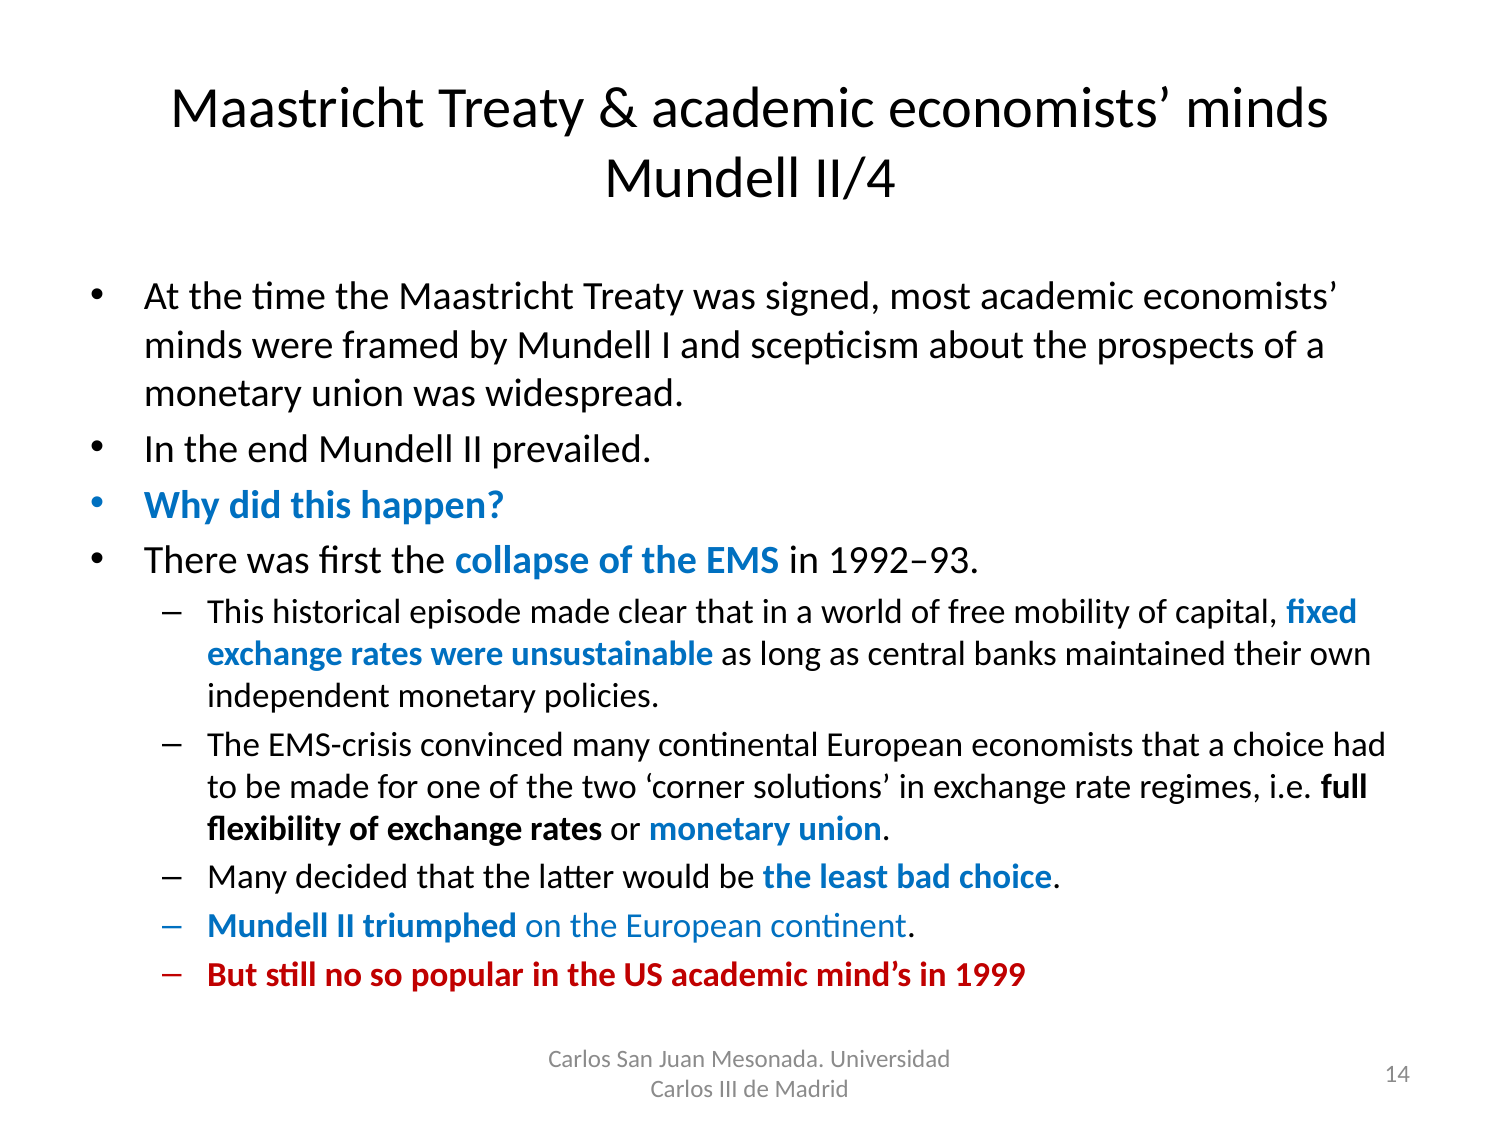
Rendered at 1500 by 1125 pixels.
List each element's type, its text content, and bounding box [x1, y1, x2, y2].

list At the time the Maastricht Treaty was signed, most academic economists’ minds were framed by Mundell I and scepticism about the prospects of a monetary union was widespread. In the end Mundell II prevailed. Why did this happen? There was first the collapse of the EMS in 1992–93. This historical episode made clear that in a world of free mobility of capital, fixed exchange rates were unsustainable as long as central banks maintained their own independent monetary policies. The EMS-crisis convinced many continental European economists that a choice had to be made for one of the two ‘corner solutions’ in exchange rate regimes, i.e. full flexibility of exchange rates or monetary union. Many decided that the latter would be the least bad choice. Mundell II triumphed on the European continent. But still no so popular in the US academic mind’s in 1999 [74, 262, 1426, 1006]
title Maastricht Treaty & academic economists’ minds Mundell II/4 [74, 44, 1426, 233]
slide_number 14 [1074, 1042, 1425, 1103]
footer Carlos San Juan Mesonada. Universidad Carlos III de Madrid [512, 1042, 988, 1103]
